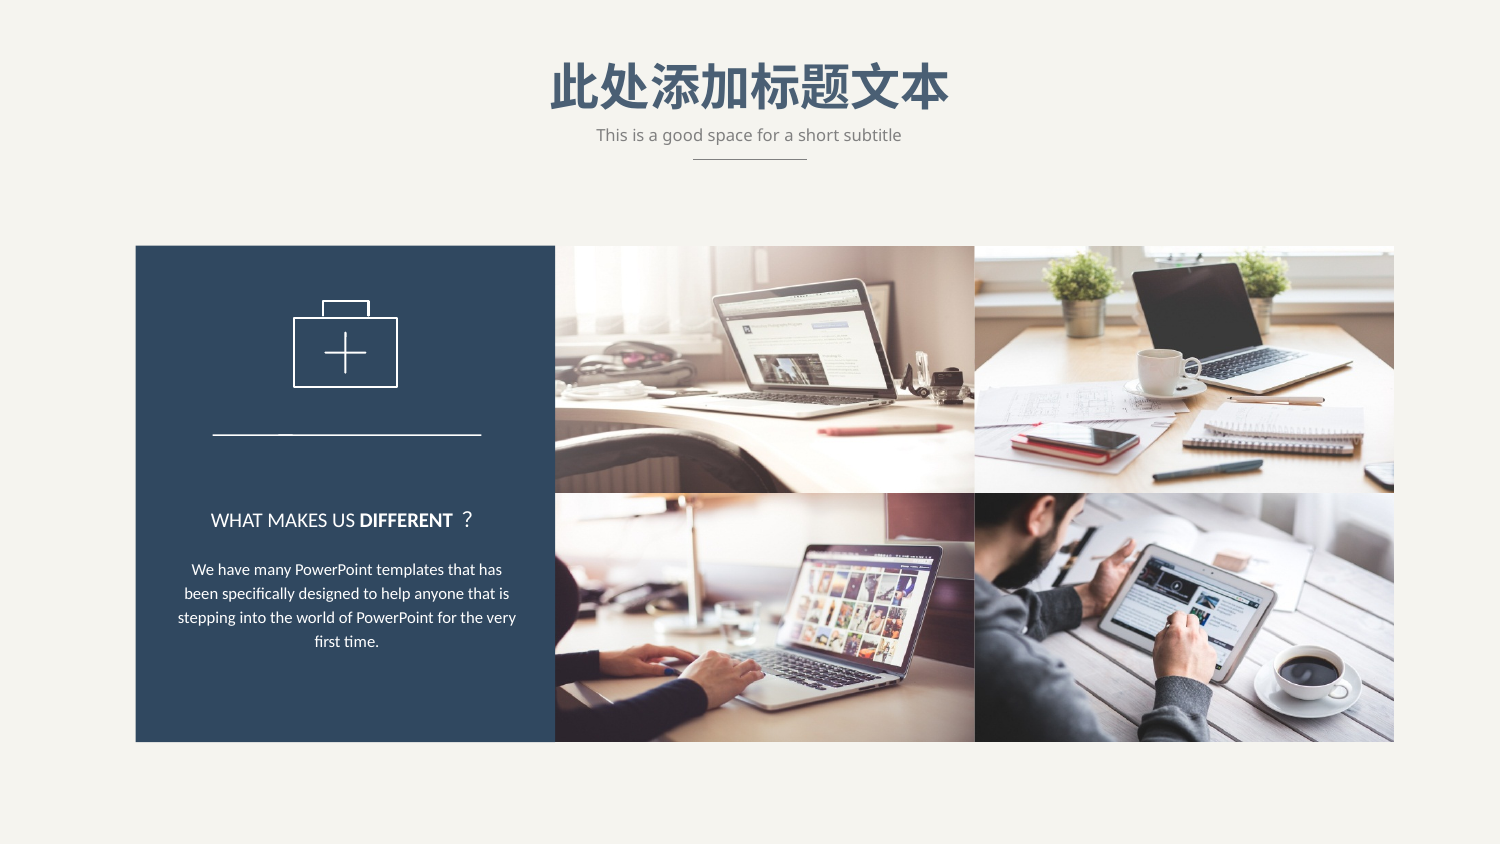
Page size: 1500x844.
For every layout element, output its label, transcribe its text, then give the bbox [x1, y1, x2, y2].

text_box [212, 434, 482, 447]
text_box WHAT MAKES US DIFFERENT ？ We have many PowerPoint templates that has been specifically designed to help anyone that is stepping into the world of PowerPoint for the very first time. [159, 493, 535, 659]
text_box [974, 246, 1394, 493]
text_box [293, 300, 398, 388]
text_box 此处添加标题文本 [535, 47, 965, 123]
text_box [974, 493, 1394, 742]
text_box [135, 245, 556, 743]
text_box [556, 246, 974, 493]
text_box This is a good space for a short subtitle [581, 117, 918, 153]
text_box [556, 493, 974, 742]
